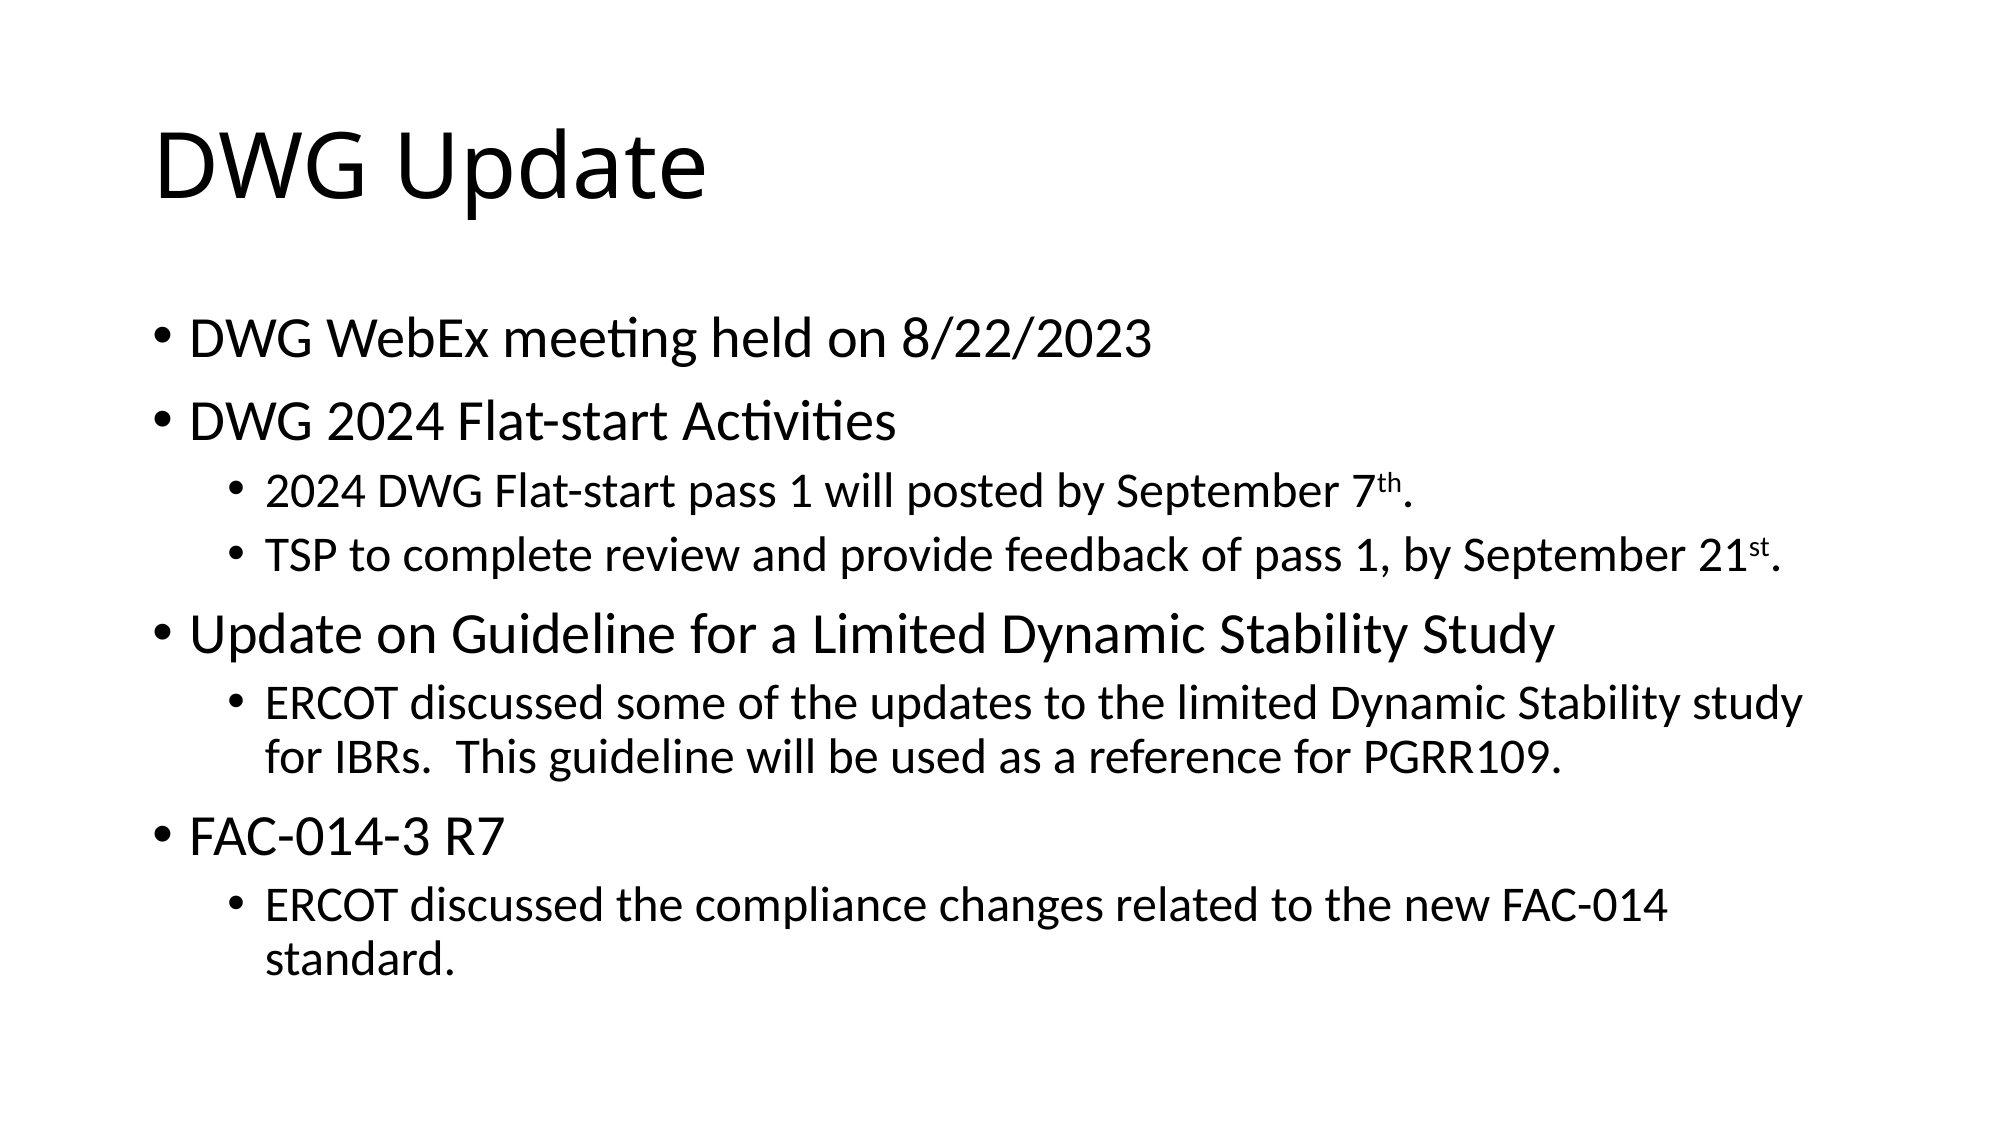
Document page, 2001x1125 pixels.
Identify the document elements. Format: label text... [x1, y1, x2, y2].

title DWG Update [137, 59, 1863, 278]
list DWG WebEx meeting held on 8/22/2023 DWG 2024 Flat-start Activities 2024 DWG Flat-start pass 1 will posted by September 7th. TSP to complete review and provide feedback of pass 1, by September 21st. Update on Guideline for a Limited Dynamic Stability Study ERCOT discussed some of the updates to the limited Dynamic Stability study for IBRs. This guideline will be used as a reference for PGRR109. FAC-014-3 R7 ERCOT discussed the compliance changes related to the new FAC-014 standard. [137, 299, 1863, 1014]
